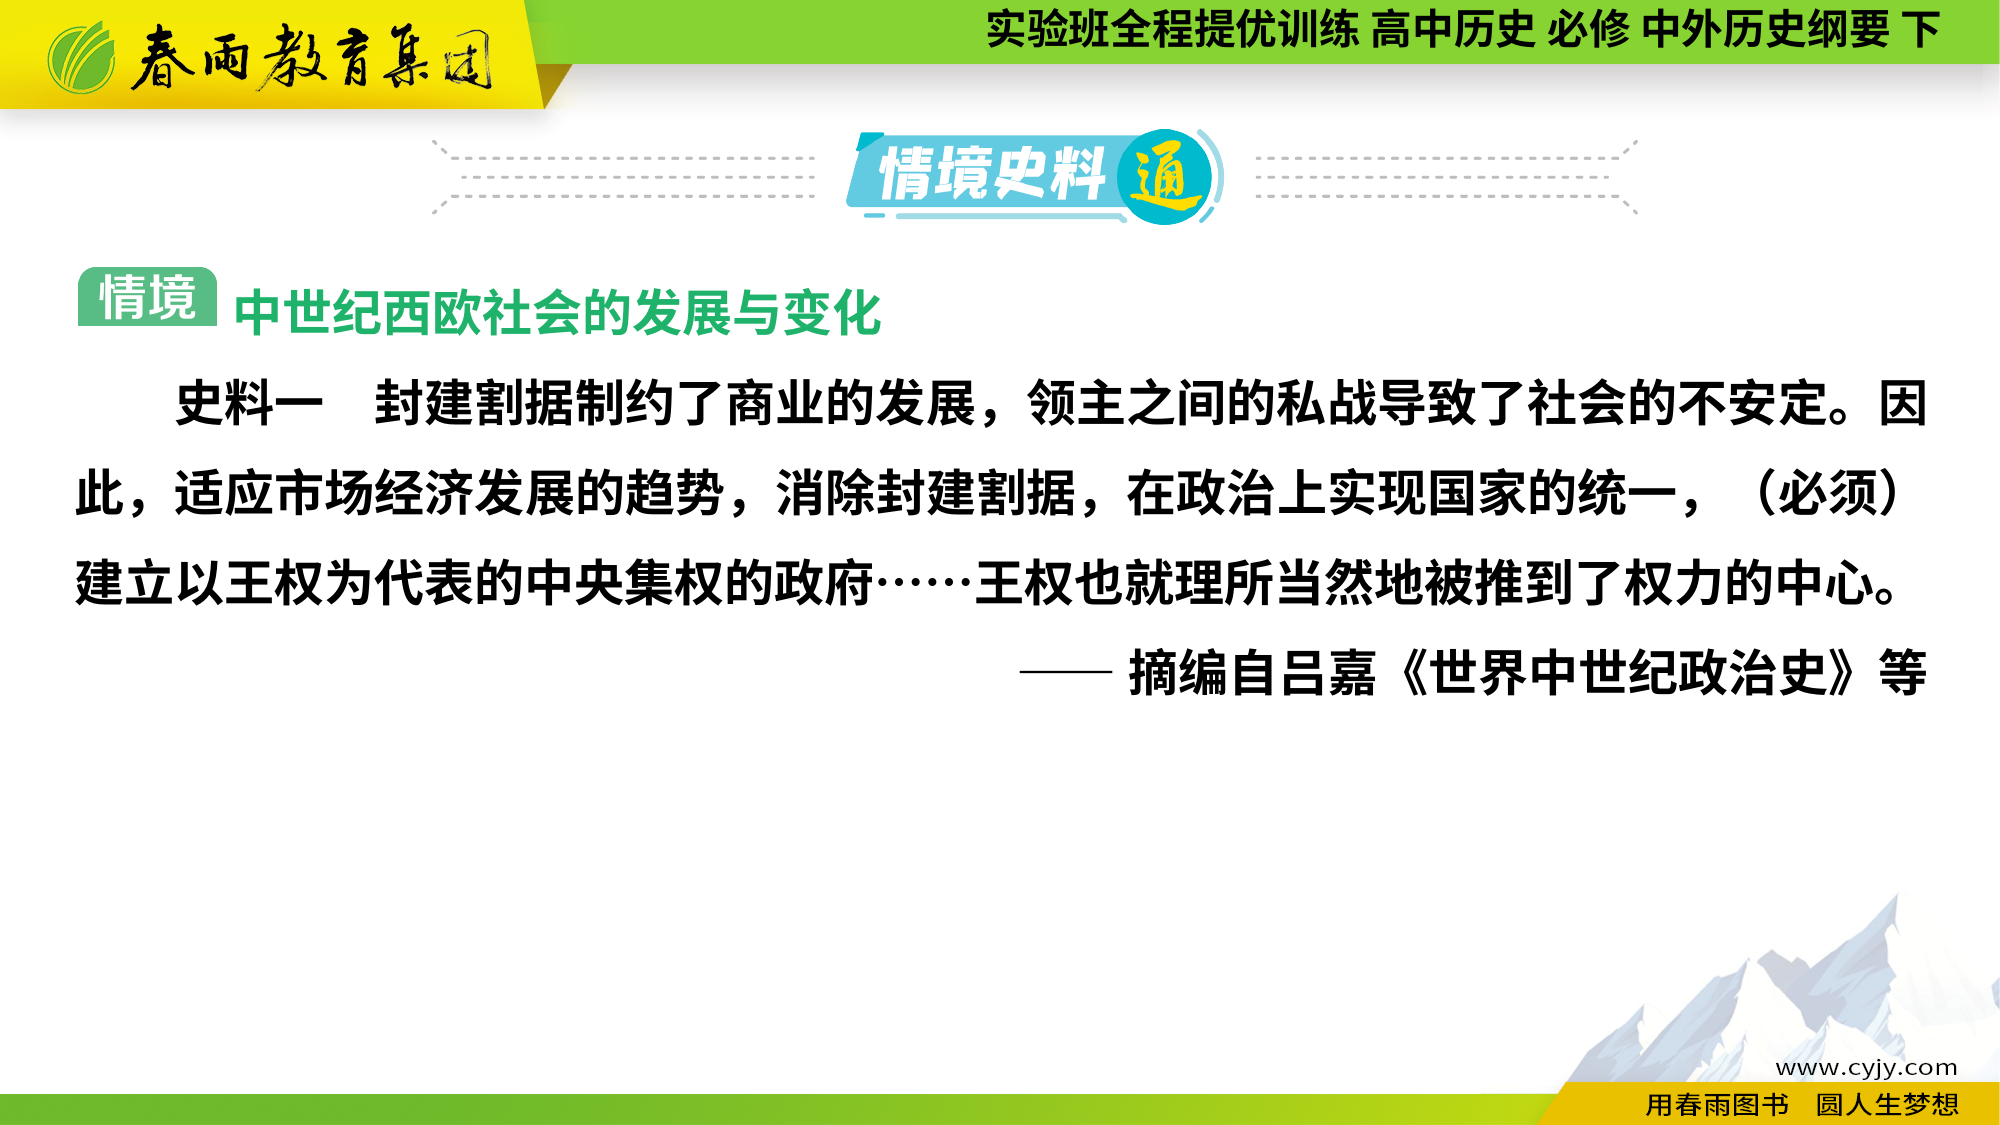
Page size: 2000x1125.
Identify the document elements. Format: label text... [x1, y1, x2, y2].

picture [0, 0, 2000, 1125]
list 中世纪西欧社会的发展与变化 史料一 封建割据制约了商业的发展，领主之间的私战导致了社会的不安定。因此，适应市场经济发展的趋势，消除封建割据，在政治上实现国家的统一，（必须）建立以王权为代表的中央集权的政府……王权也就理所当然地被推到了权力的中心。 ——摘编自吕嘉《世界中世纪政治史》等 [59, 243, 1944, 805]
